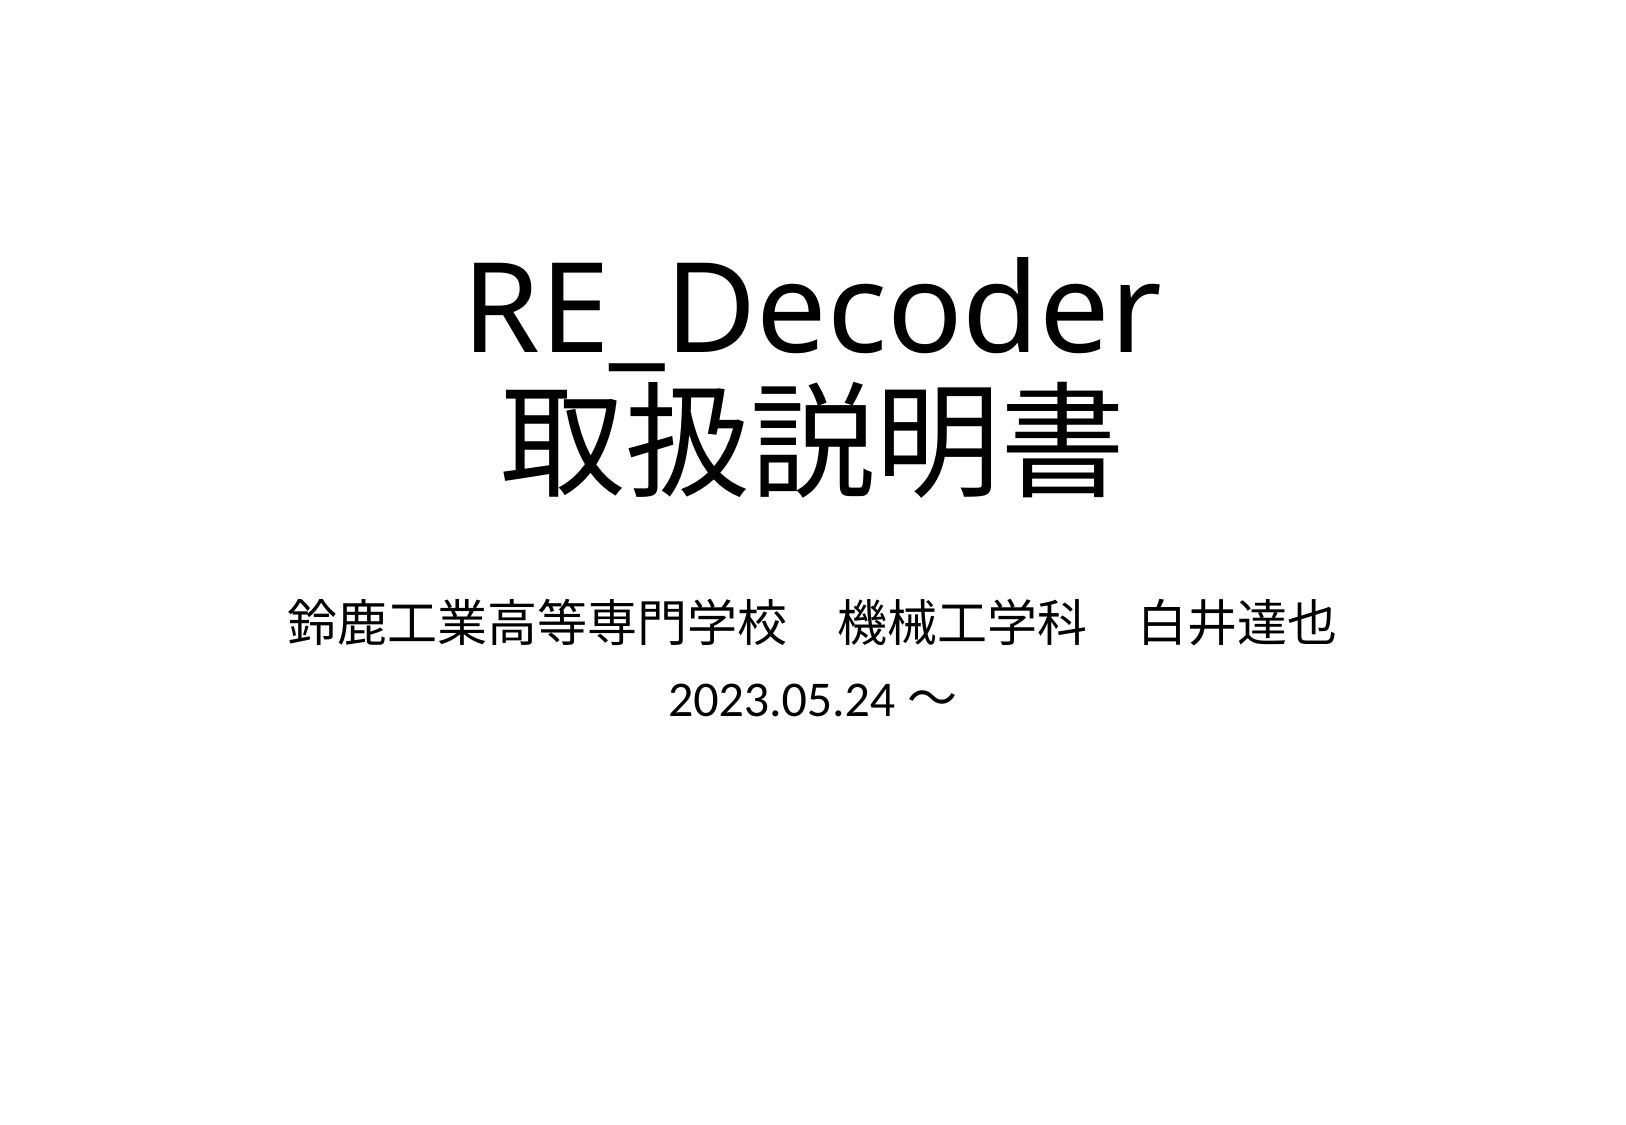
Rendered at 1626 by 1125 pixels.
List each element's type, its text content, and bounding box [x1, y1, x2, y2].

subtitle 鈴鹿工業高等専門学校 機械工学科 白井達也 2023.05.24～ [203, 590, 1422, 863]
title RE_Decoder 取扱説明書 [121, 184, 1504, 576]
